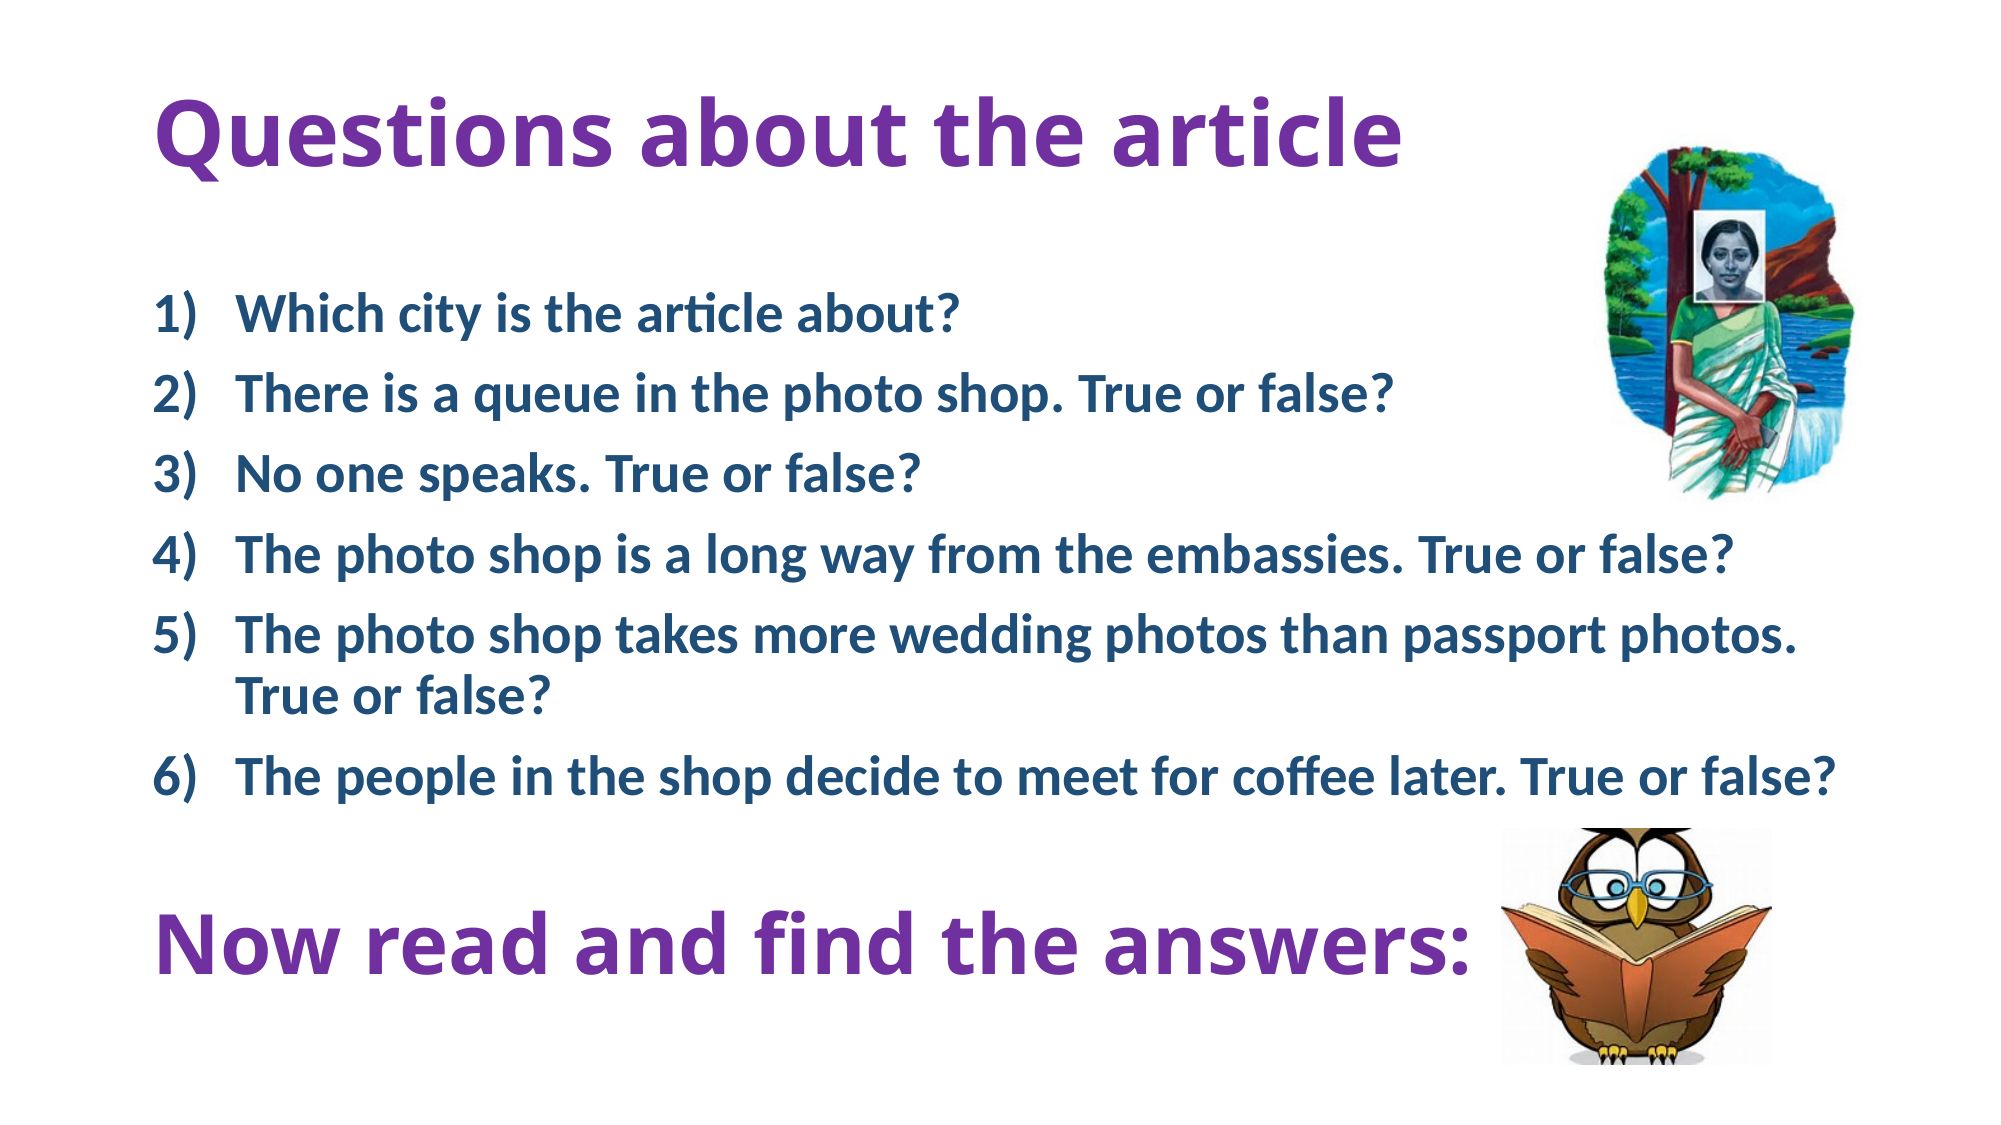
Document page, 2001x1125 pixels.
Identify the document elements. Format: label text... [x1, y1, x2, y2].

picture [1501, 828, 1772, 1065]
picture [1593, 133, 1863, 515]
title Questions about the article [137, 59, 1863, 193]
list Which city is the article about? There is a queue in the photo shop. True or false? No one speaks. True or false? The photo shop is a long way from the embassies. True or false? The photo shop takes more wedding photos than passport photos. True or false? The people in the shop decide to meet for coffee later. True or false? Now read and find the answers: [137, 193, 1863, 1014]
